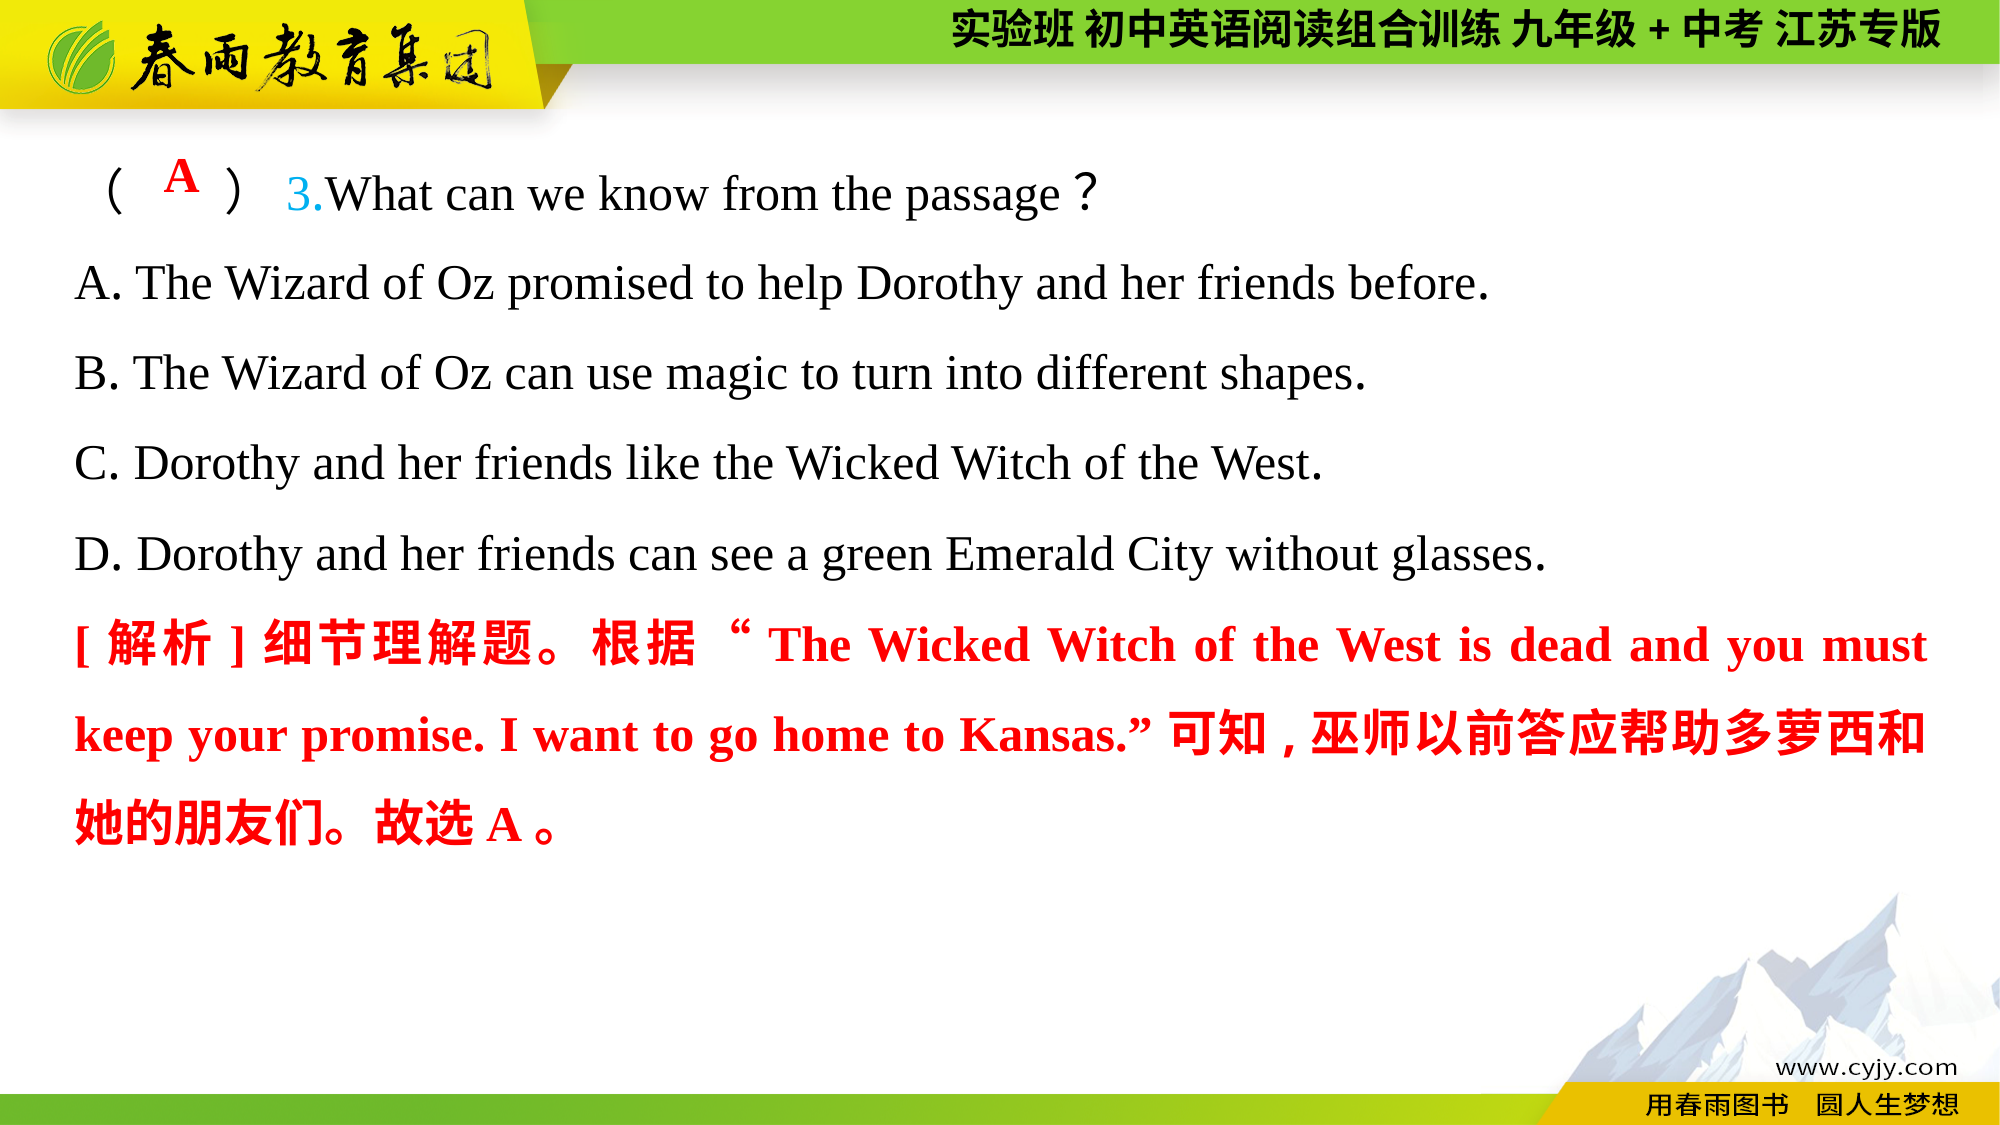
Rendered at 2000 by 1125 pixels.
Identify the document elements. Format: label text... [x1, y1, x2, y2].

text_box [解析]细节理解题。根据“The Wicked Witch of the West is dead and you must keep your promise. I want to go home to Kansas.”可知,巫师以前答应帮助多萝西和她的朋友们。故选A。 [59, 574, 1944, 860]
picture [0, 0, 2000, 1125]
list （ ）3.What can we know from the passage？ A. The Wizard of Oz promised to help Dorothy and her friends before. B. The Wizard of Oz can use magic to turn into different shapes. C. Dorothy and her friends like the Wicked Witch of the West. D. Dorothy and her friends can see a green Emerald City without glasses. [59, 122, 1944, 574]
text_box A [136, 134, 215, 210]
